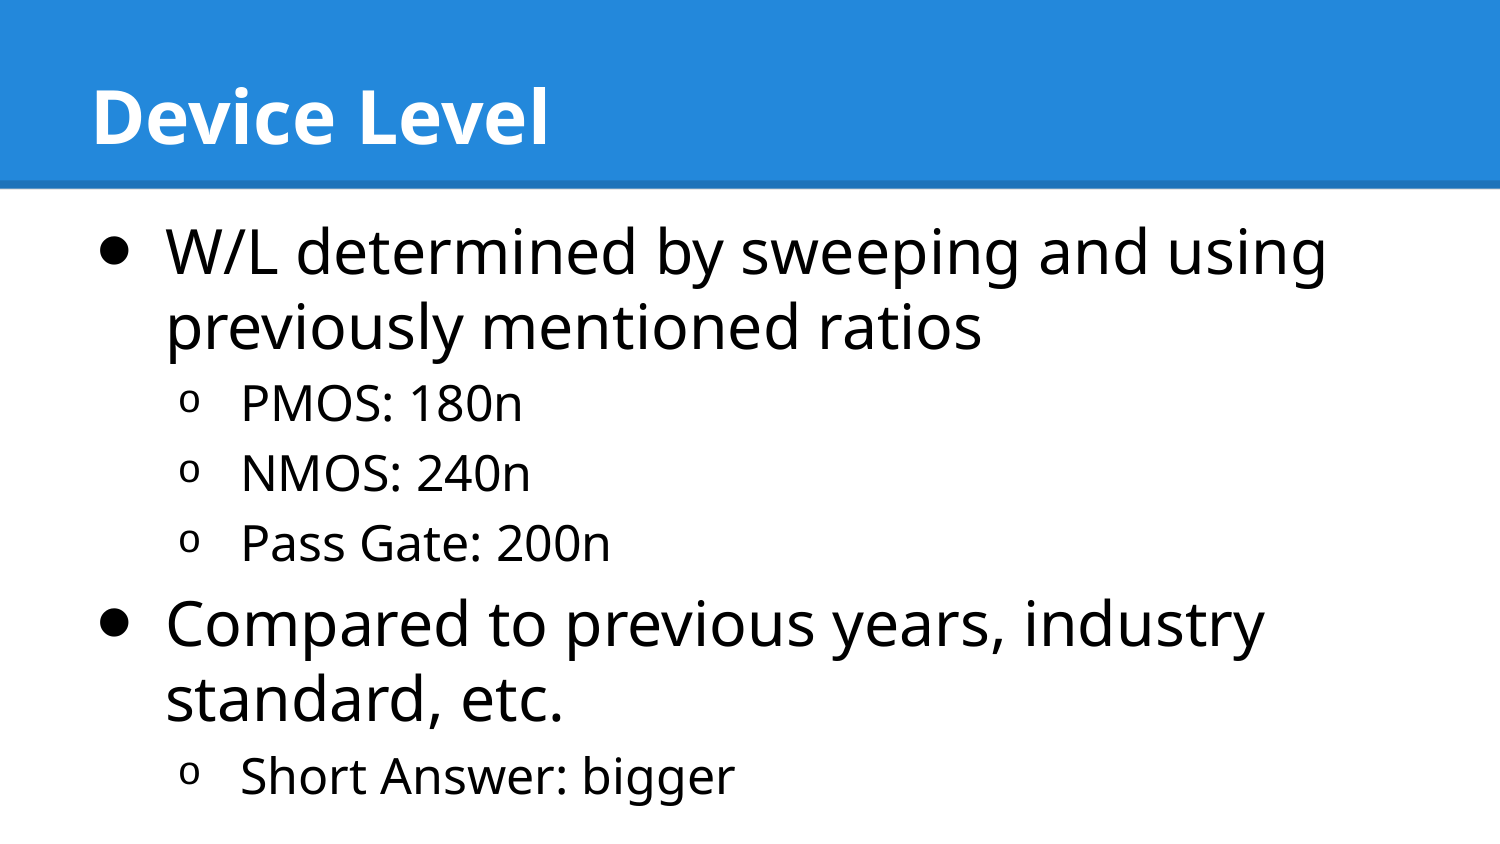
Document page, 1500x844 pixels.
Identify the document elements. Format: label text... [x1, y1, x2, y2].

list W/L determined by sweeping and using previously mentioned ratios PMOS: 180n NMOS: 240n Pass Gate: 200n Compared to previous years, industry standard, etc. Short Answer: bigger [75, 196, 1425, 808]
title Device Level [75, 33, 1425, 175]
